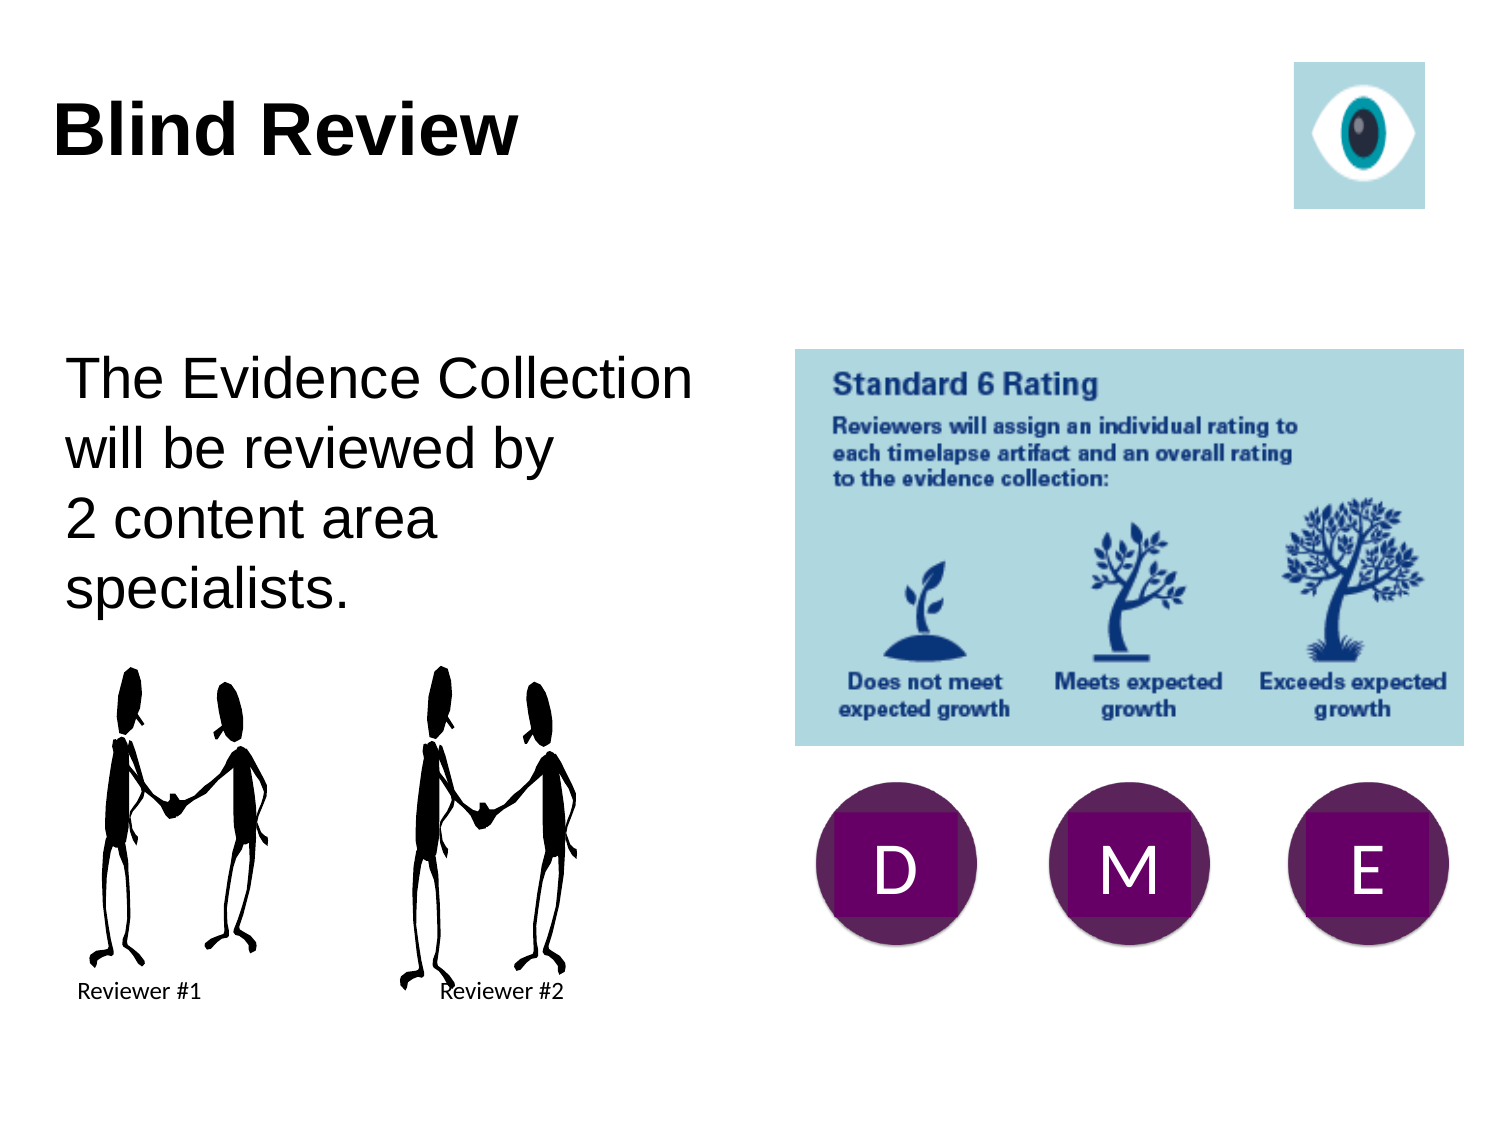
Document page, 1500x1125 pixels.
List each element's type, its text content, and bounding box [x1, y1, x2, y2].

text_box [399, 665, 690, 1013]
picture [1293, 62, 1426, 209]
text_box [795, 349, 1464, 951]
text_box Blind Review [37, 73, 1288, 178]
list The Evidence Collection will be reviewed by 2 content area specialists. [50, 262, 725, 1036]
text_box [62, 666, 328, 1013]
